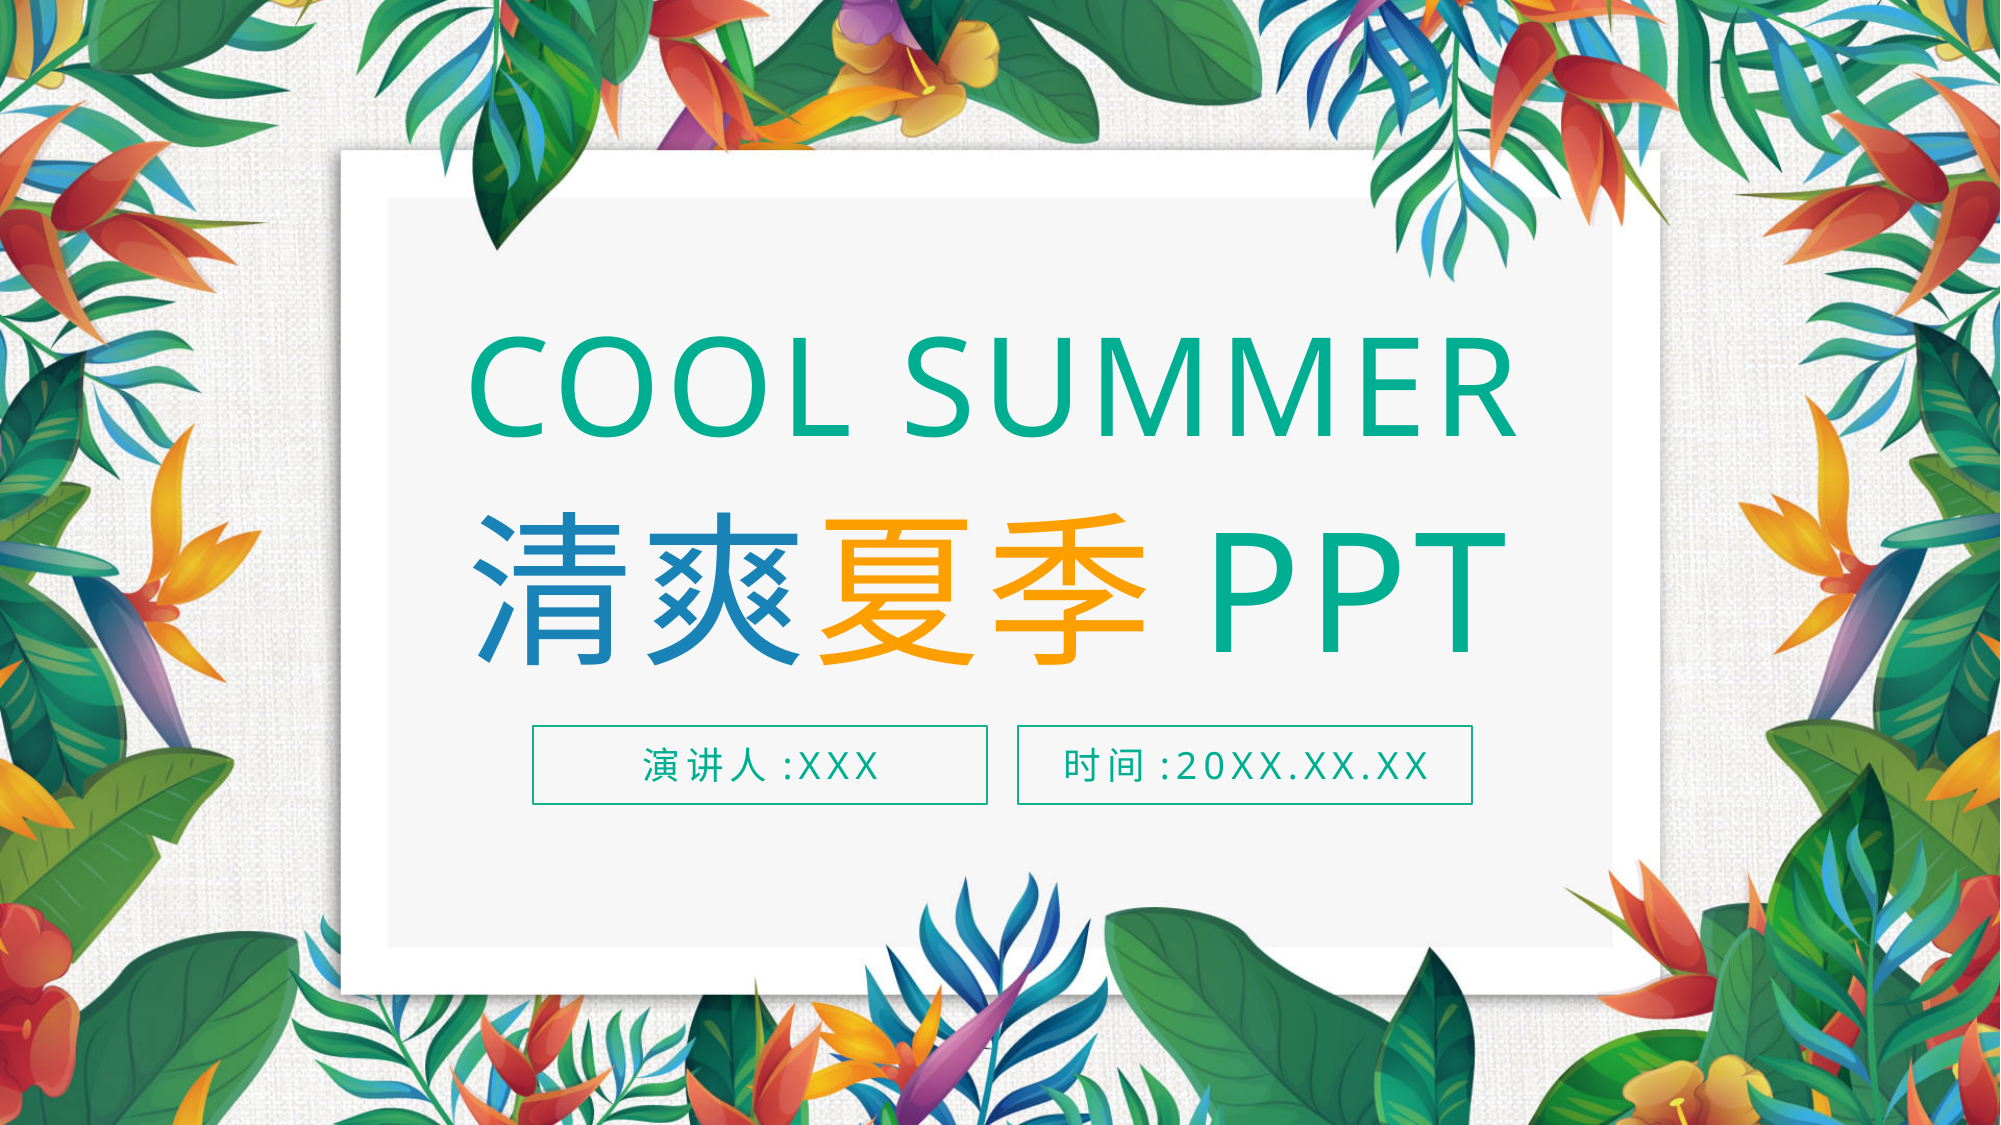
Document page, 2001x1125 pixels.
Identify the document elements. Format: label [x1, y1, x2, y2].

picture [0, 0, 2001, 1125]
text_box [532, 725, 988, 805]
text_box [1018, 725, 1473, 805]
